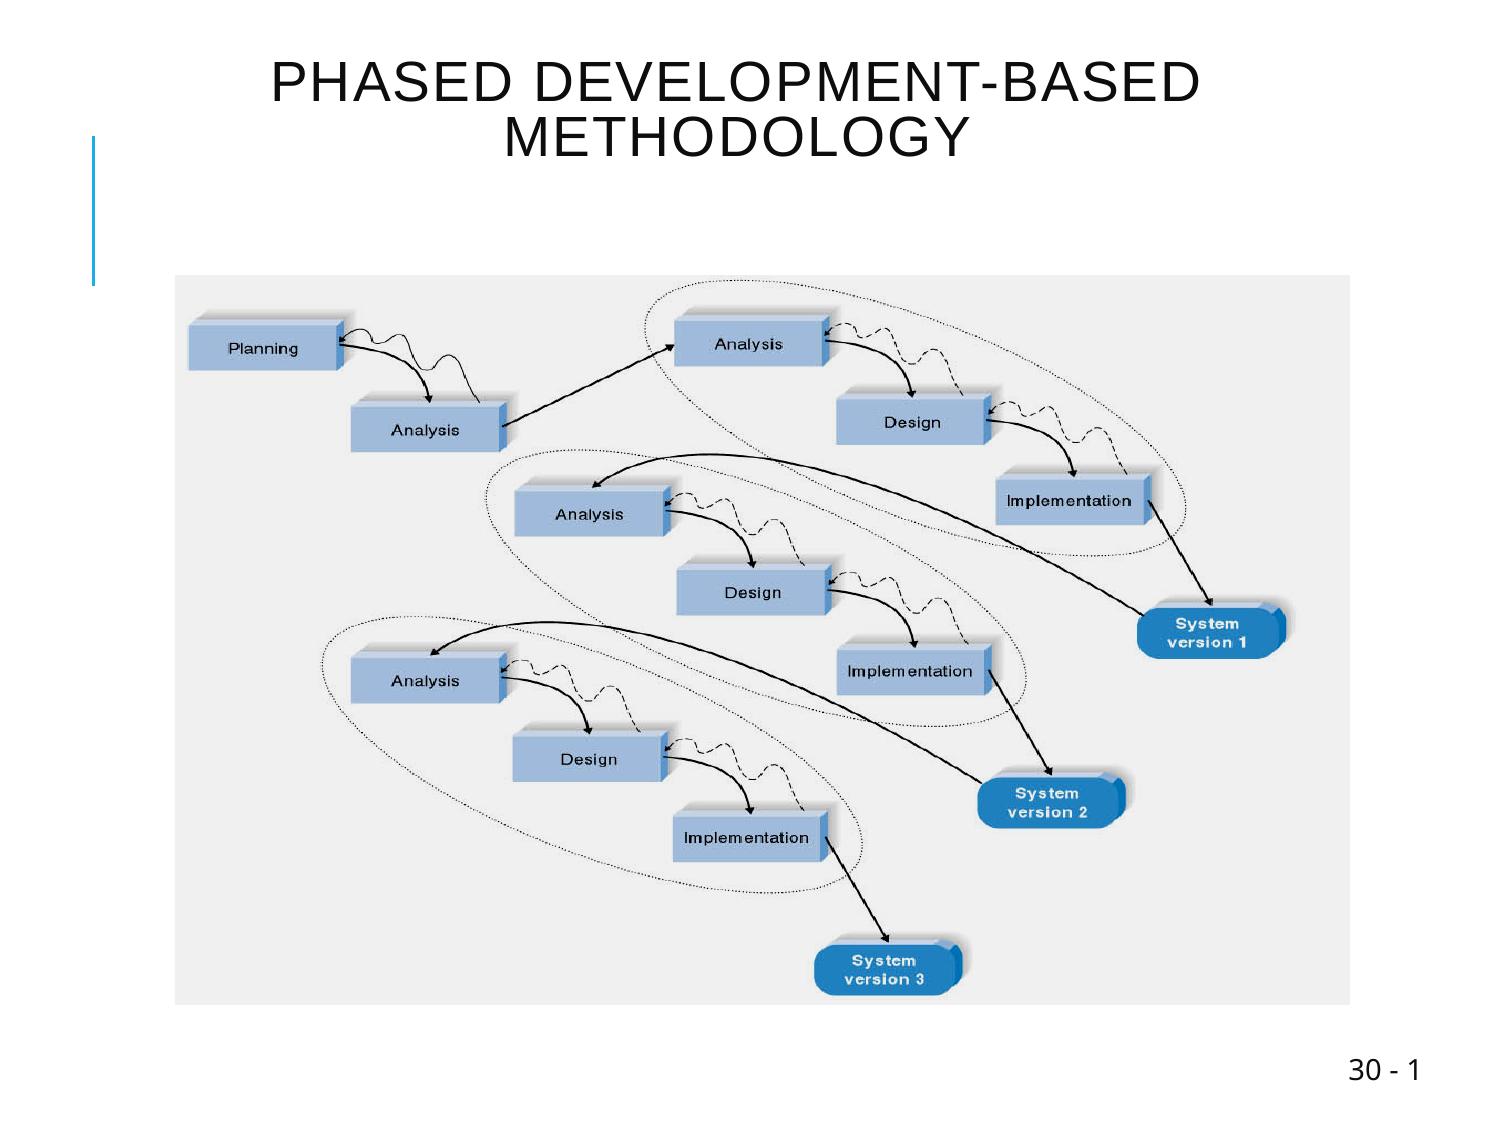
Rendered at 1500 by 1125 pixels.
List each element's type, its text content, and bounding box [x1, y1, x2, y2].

picture [174, 274, 1351, 1005]
title Phased Development-based Methodology [50, 50, 1425, 175]
slide_number 1 - 30 [1333, 1061, 1454, 1107]
